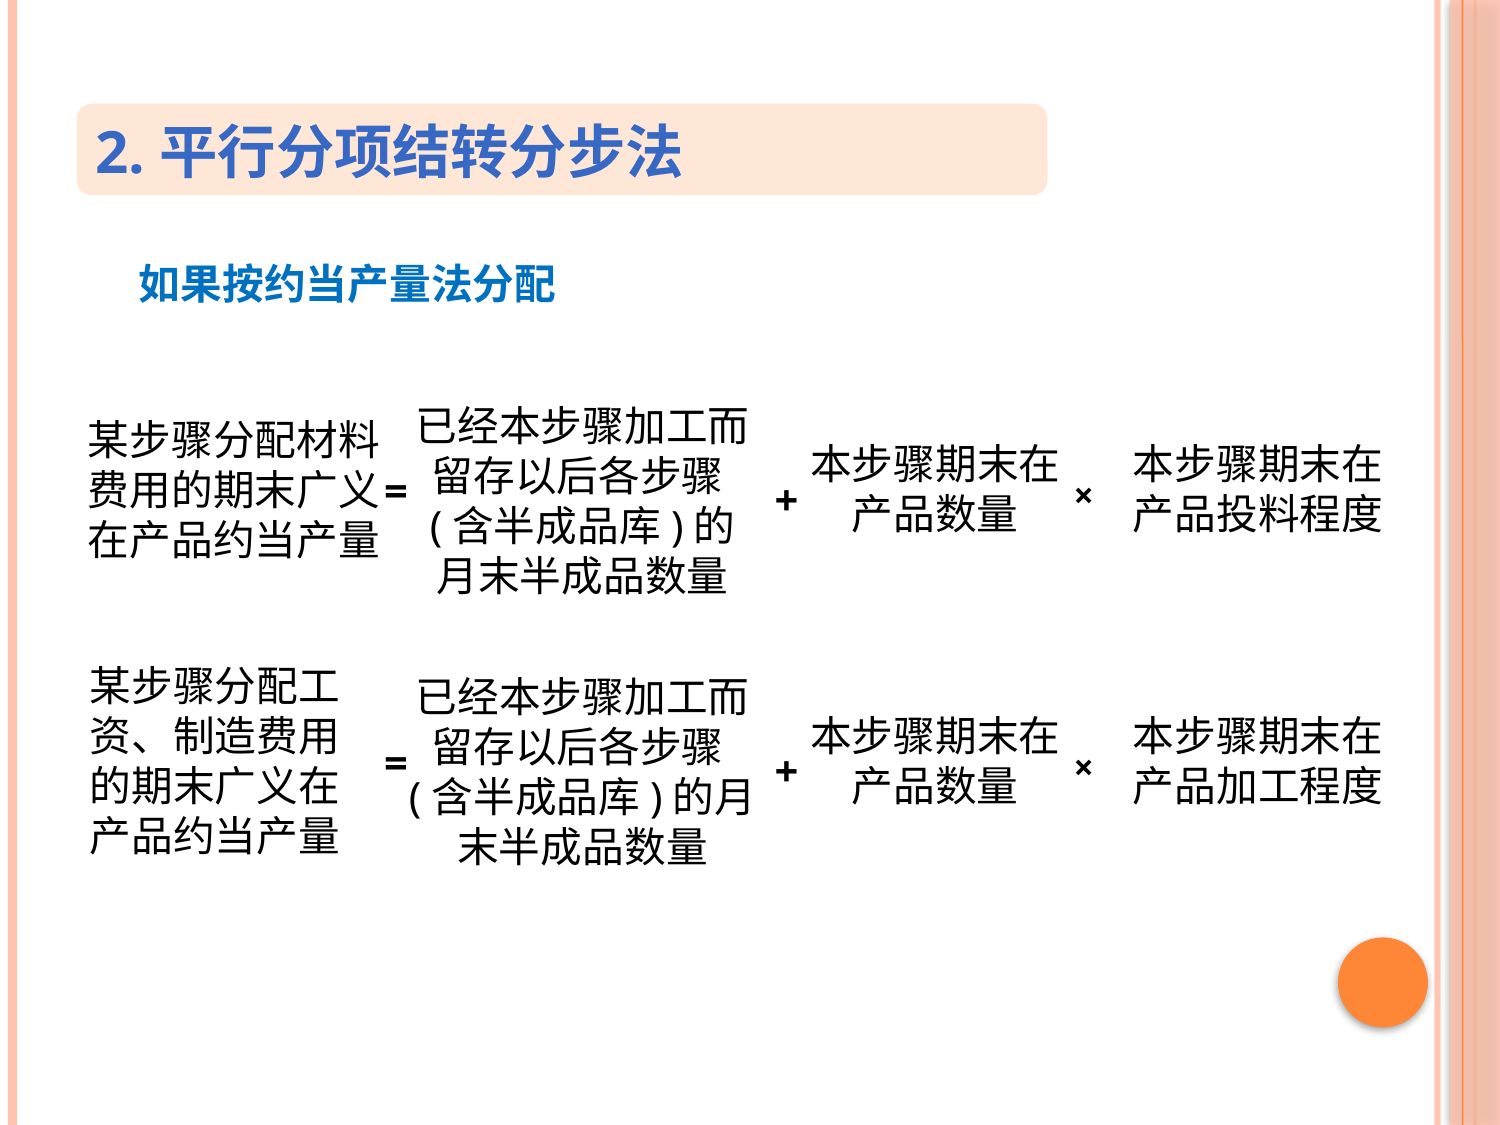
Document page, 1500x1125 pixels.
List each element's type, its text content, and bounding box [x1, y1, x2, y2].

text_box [62, 391, 1438, 877]
text_box 如果按约当产量法分配 [104, 250, 814, 316]
text_box 2.平行分项结转分步法 [76, 103, 1048, 196]
